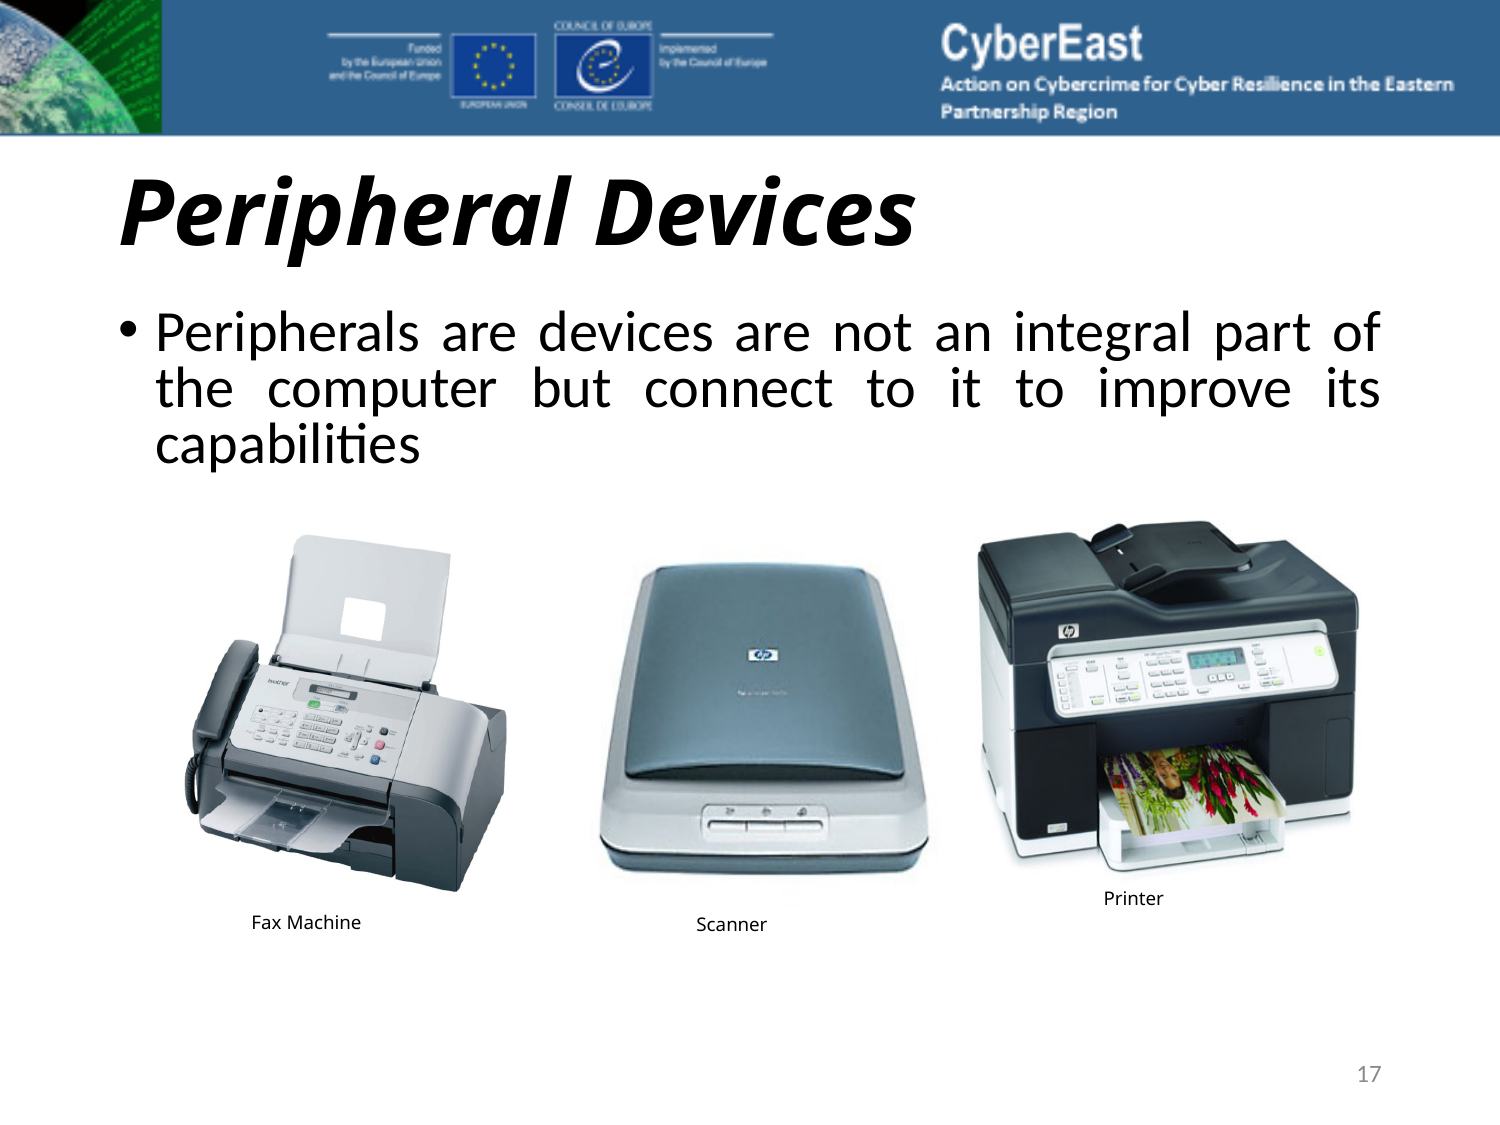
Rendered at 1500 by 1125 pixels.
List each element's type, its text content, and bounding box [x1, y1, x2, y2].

picture [0, 0, 1500, 1125]
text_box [177, 530, 518, 964]
title Peripheral Devices [103, 106, 1397, 299]
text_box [579, 530, 961, 964]
slide_number 17 [1059, 1042, 1397, 1103]
list Peripherals are devices are not an integral part of the computer but connect to it to improve its capabilities [103, 299, 1397, 1014]
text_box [960, 503, 1372, 936]
